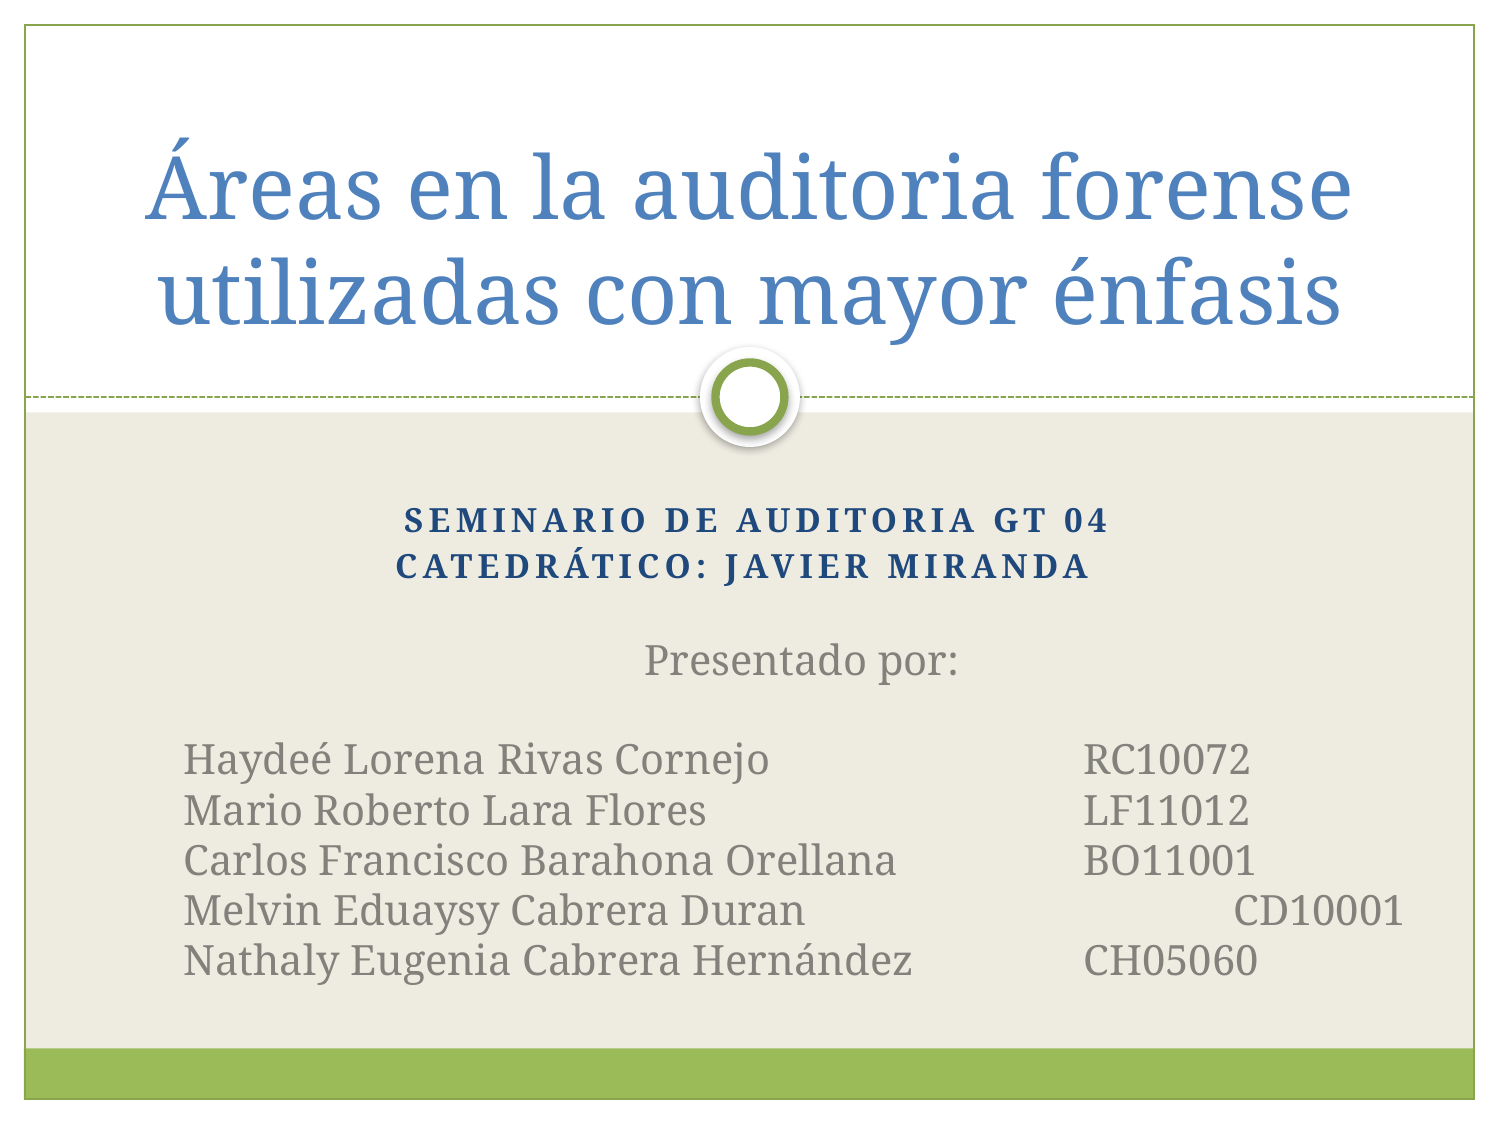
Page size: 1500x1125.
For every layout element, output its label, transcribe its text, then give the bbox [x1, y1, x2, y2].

subtitle Seminario de Auditoria GT 04 Catedrático: Javier Miranda [118, 491, 1394, 642]
text_box [25, 0, 76, 27]
text_box Presentado por: Haydeé Lorena Rivas Cornejo RC10072 Mario Roberto Lara Flores LF11012 Carlos Francisco Barahona Orellana BO11001 Melvin Eduaysy Cabrera Duran CD10001 Nathaly Eugenia Cabrera Hernández CH05060 [147, 633, 1435, 917]
title Áreas en la auditoria forense utilizadas con mayor énfasis [112, 62, 1388, 350]
